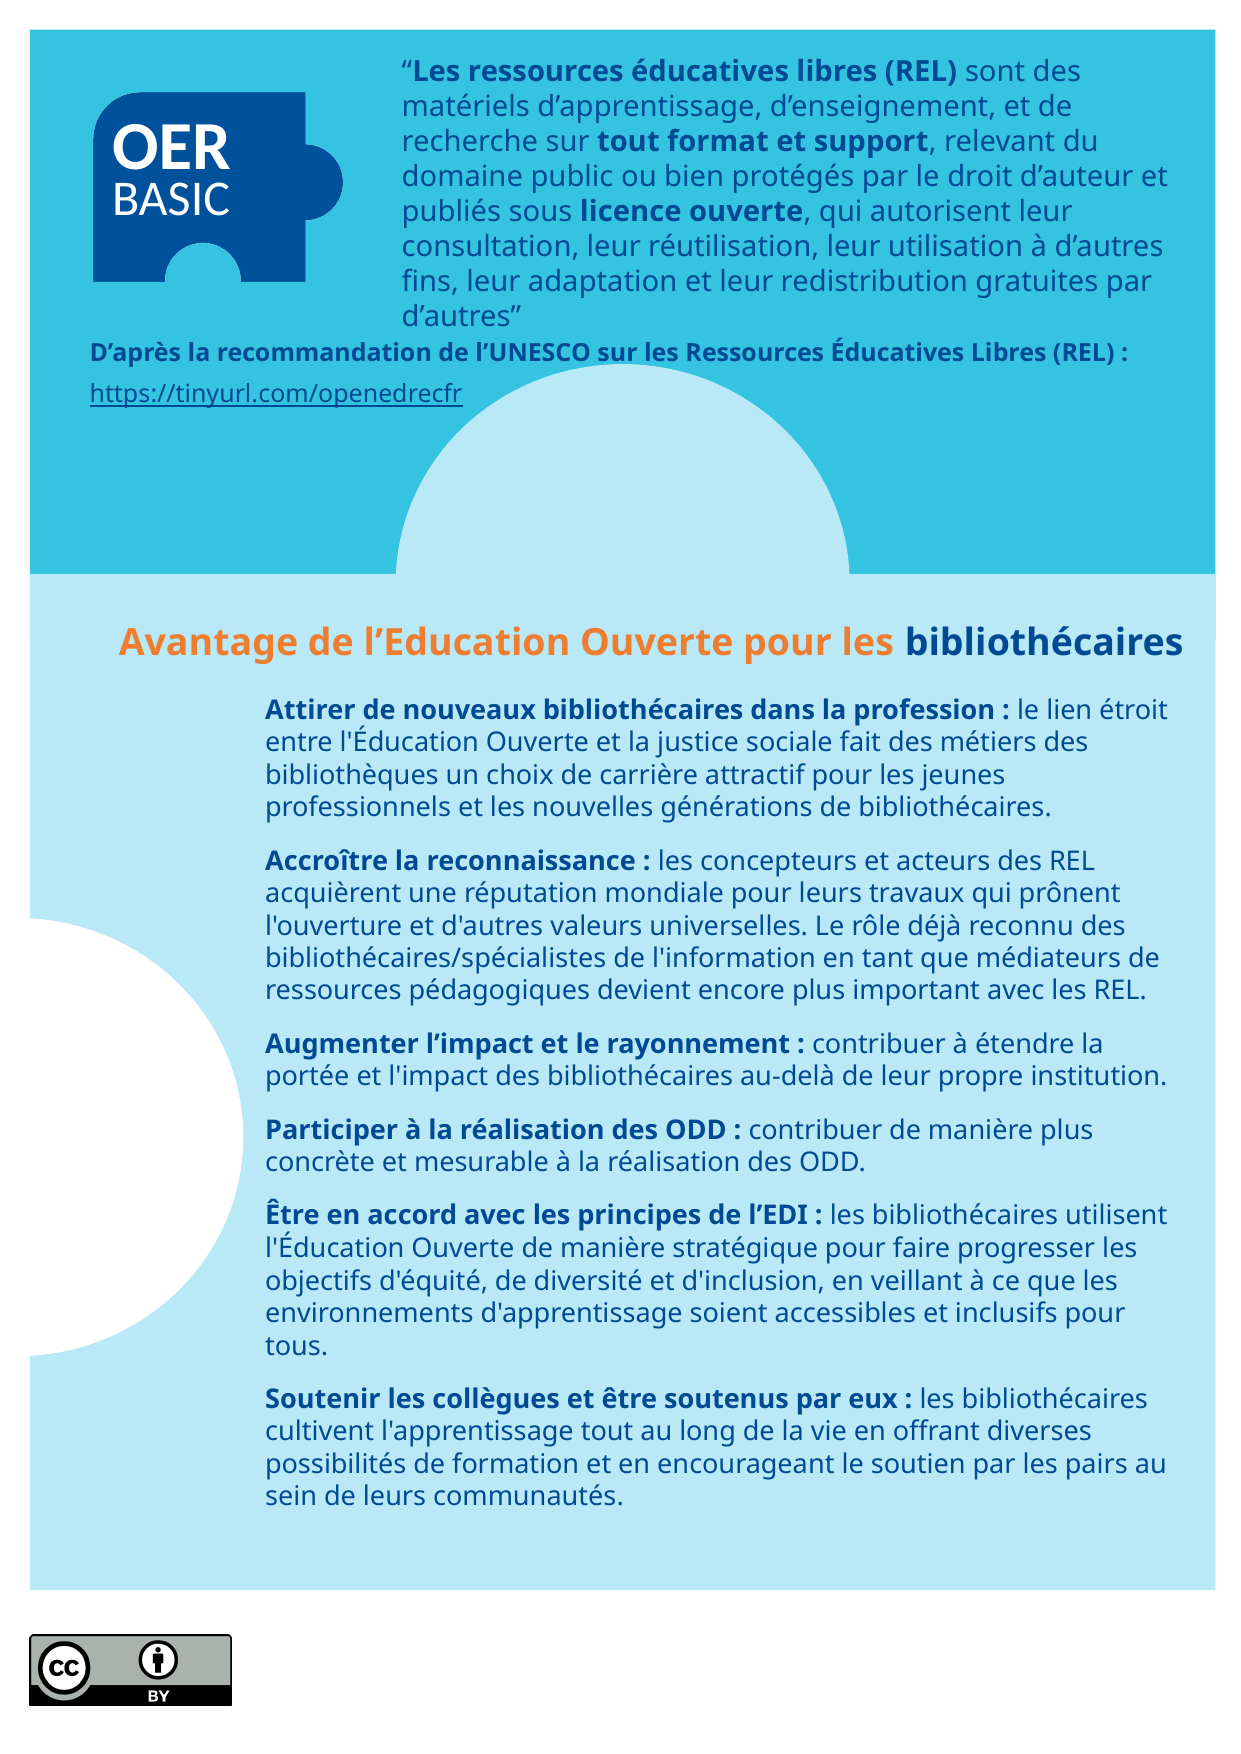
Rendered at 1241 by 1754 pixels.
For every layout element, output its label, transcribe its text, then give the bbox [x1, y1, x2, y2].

text_box D’après la recommandation de l’UNESCO sur les Ressources Éducatives Libres (REL) : https://tinyurl.com/openedrecfr [74, 334, 1241, 422]
text_box [29, 573, 1216, 1591]
text_box Attirer de nouveaux bibliothécaires dans la profession : le lien étroit entre l'Éducation Ouverte et la justice sociale fait des métiers des bibliothèques un choix de carrière attractif pour les jeunes professionnels et les nouvelles générations de bibliothécaires. Accroître la reconnaissance : les concepteurs et acteurs des REL acquièrent une réputation mondiale pour leurs travaux qui prônent l'ouverture et d'autres valeurs universelles. Le rôle déjà reconnu des bibliothécaires/spécialistes de l'information en tant que médiateurs de ressources pédagogiques devient encore plus important avec les REL. Augmenter l’impact et le rayonnement : contribuer à étendre la portée et l'impact des bibliothécaires au-delà de leur propre institution. Participer à la réalisation des ODD : contribuer de manière plus concrète et mesurable à la réalisation des ODD. Être en accord avec les principes de l’EDI : les bibliothécaires utilisent l'Éducation Ouverte de manière stratégique pour faire progresser les objectifs d'équité, de diversité et d'inclusion, en veillant à ce que les environnements d'apprentissage soient accessibles et inclusifs pour tous. Soutenir les collègues et être soutenus par eux : les bibliothécaires cultivent l'apprentissage tout au long de la vie en offrant diverses possibilités de formation et en encourageant le soutien par les pairs au sein de leurs communautés. [250, 678, 1202, 1527]
text_box [0, 917, 244, 1357]
text_box Avantage de l’Education Ouverte pour les bibliothécaires [103, 603, 1202, 678]
text_box “Les ressources éducatives libres (REL) sont des matériels d’apprentissage, d’enseignement, et de recherche sur tout format et support, relevant du domaine public ou bien protégés par le droit d’auteur et publiés sous licence ouverte, qui autorisent leur consultation, leur réutilisation, leur utilisation à d’autres fins, leur adaptation et leur redistribution gratuites par d’autres” [386, 37, 1202, 347]
text_box [395, 422, 850, 603]
text_box [29, 29, 1216, 573]
picture [29, 1634, 233, 1706]
picture [93, 92, 343, 282]
